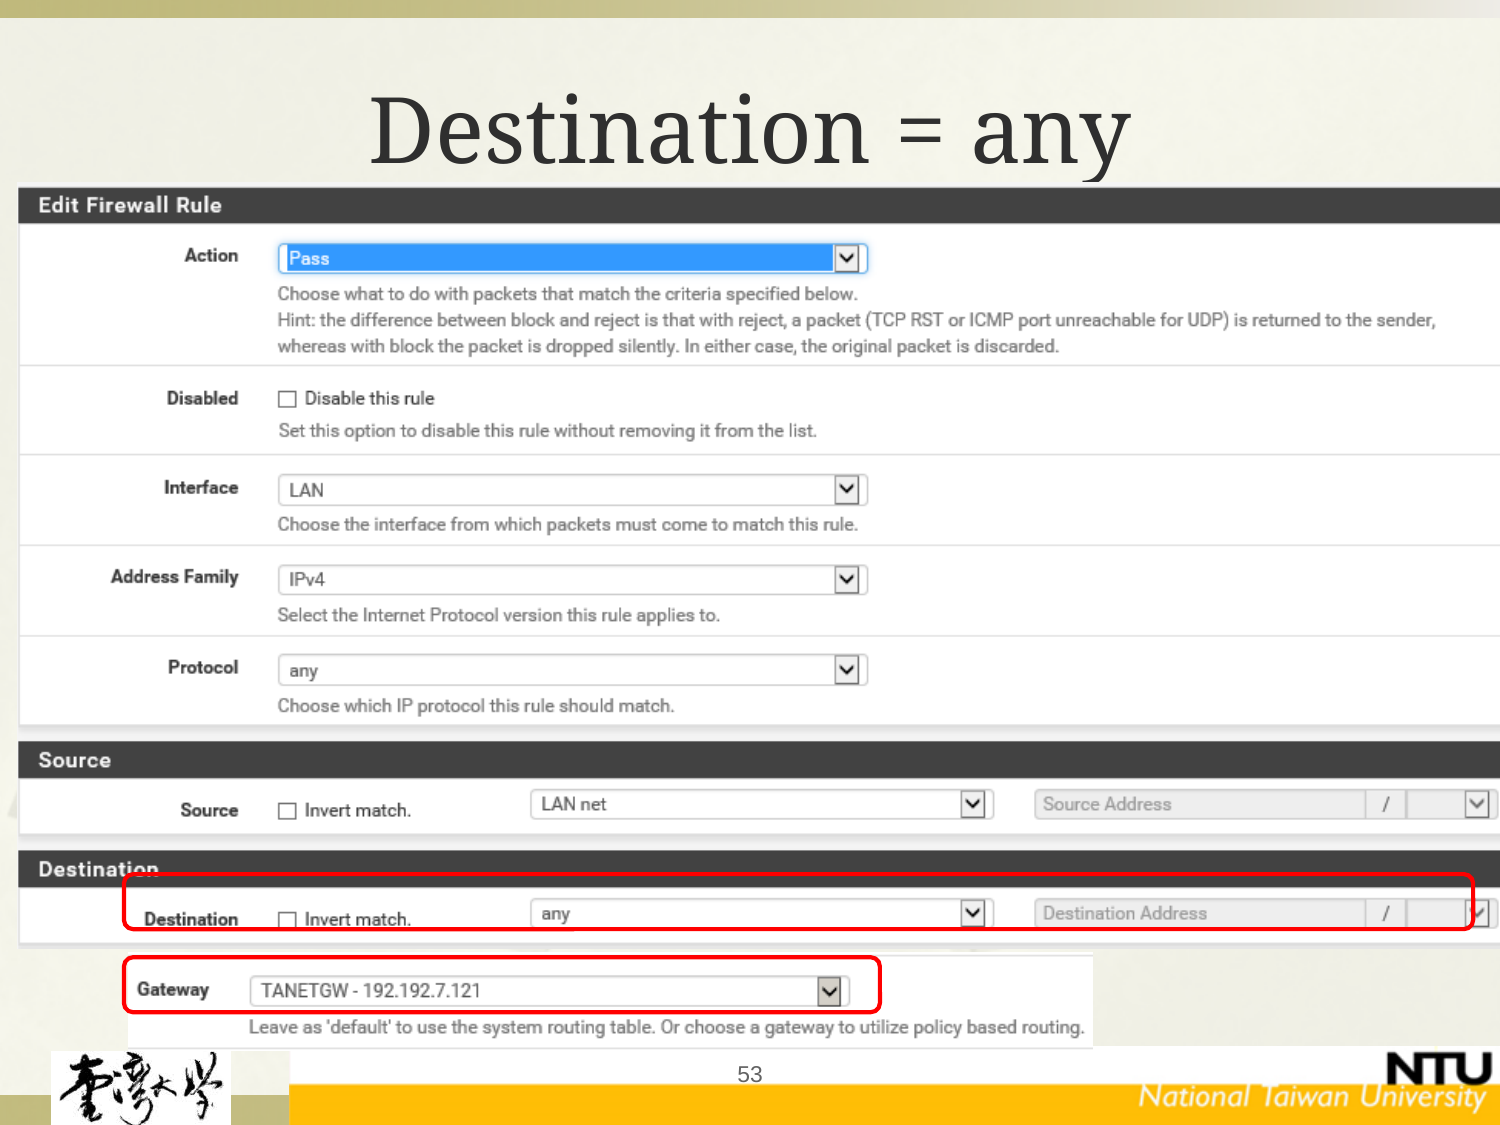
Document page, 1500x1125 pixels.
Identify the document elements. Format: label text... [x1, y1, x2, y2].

slide_number 53 [675, 1060, 825, 1097]
picture [51, 951, 1500, 1125]
title Destination = any [75, 45, 1425, 181]
picture [17, 181, 1500, 950]
